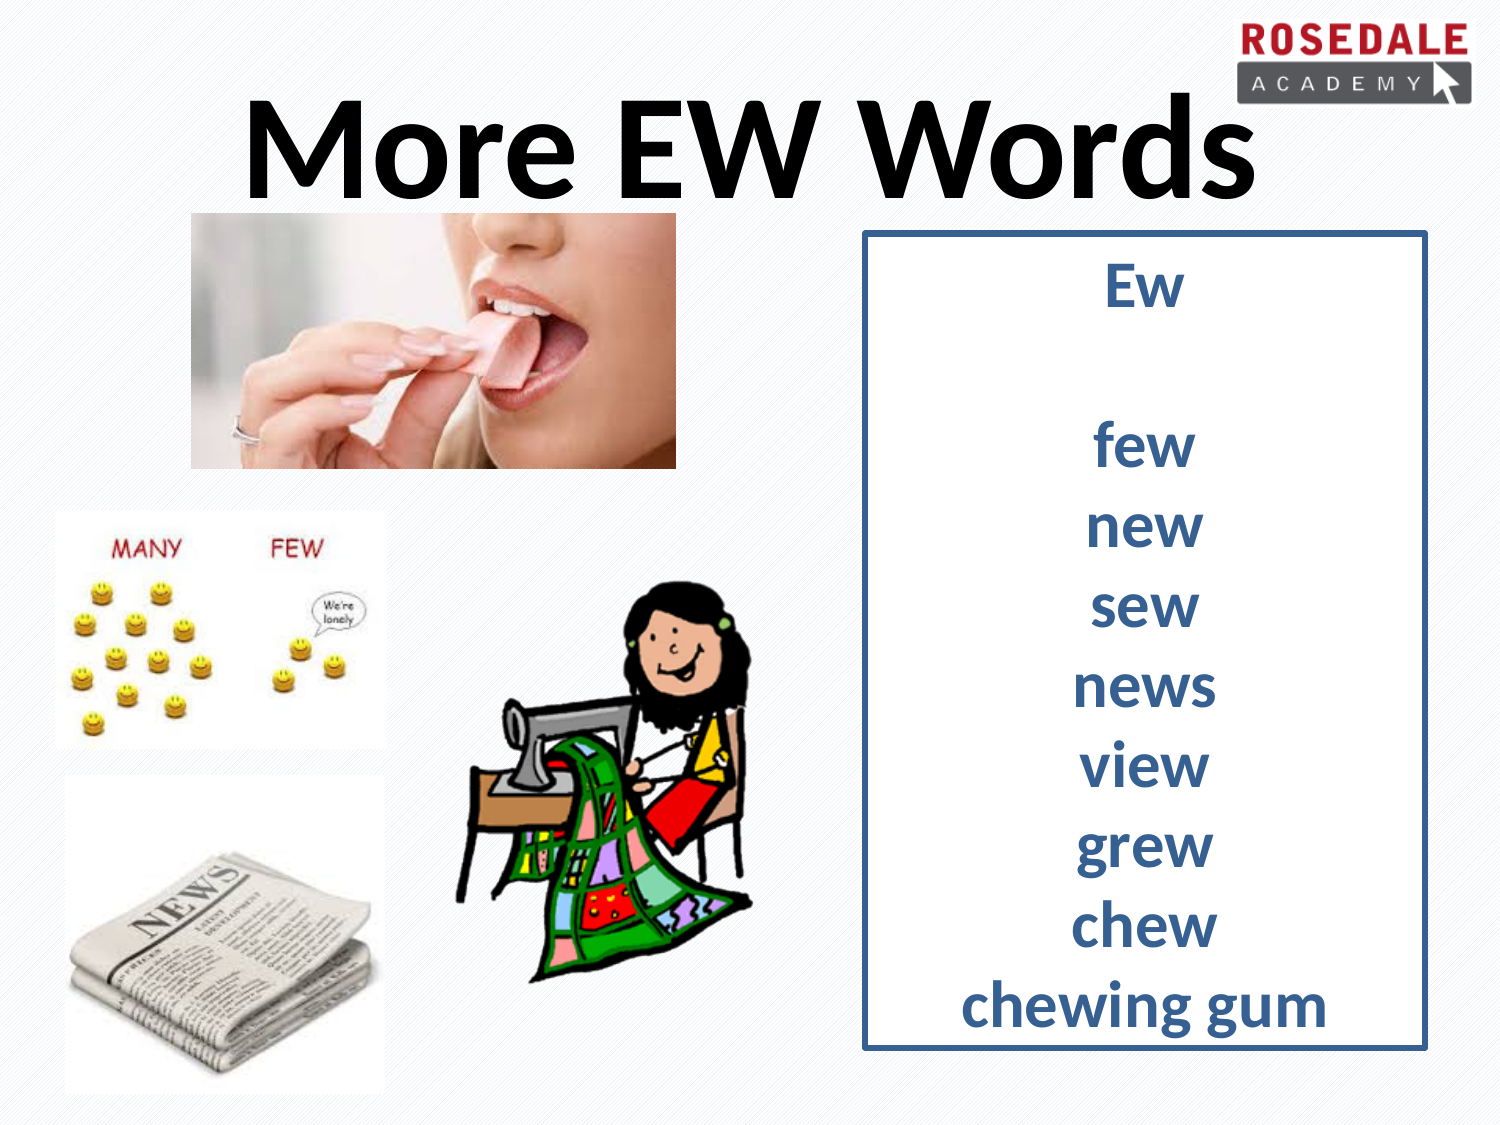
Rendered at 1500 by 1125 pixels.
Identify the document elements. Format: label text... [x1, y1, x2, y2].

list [191, 213, 677, 469]
text_box Ew few new sew news view grew chew chewing gum [865, 233, 1425, 1048]
picture [452, 538, 797, 988]
picture [54, 510, 387, 749]
picture [65, 774, 385, 1095]
title More EW Words [75, 45, 1425, 233]
picture [1234, 18, 1476, 109]
